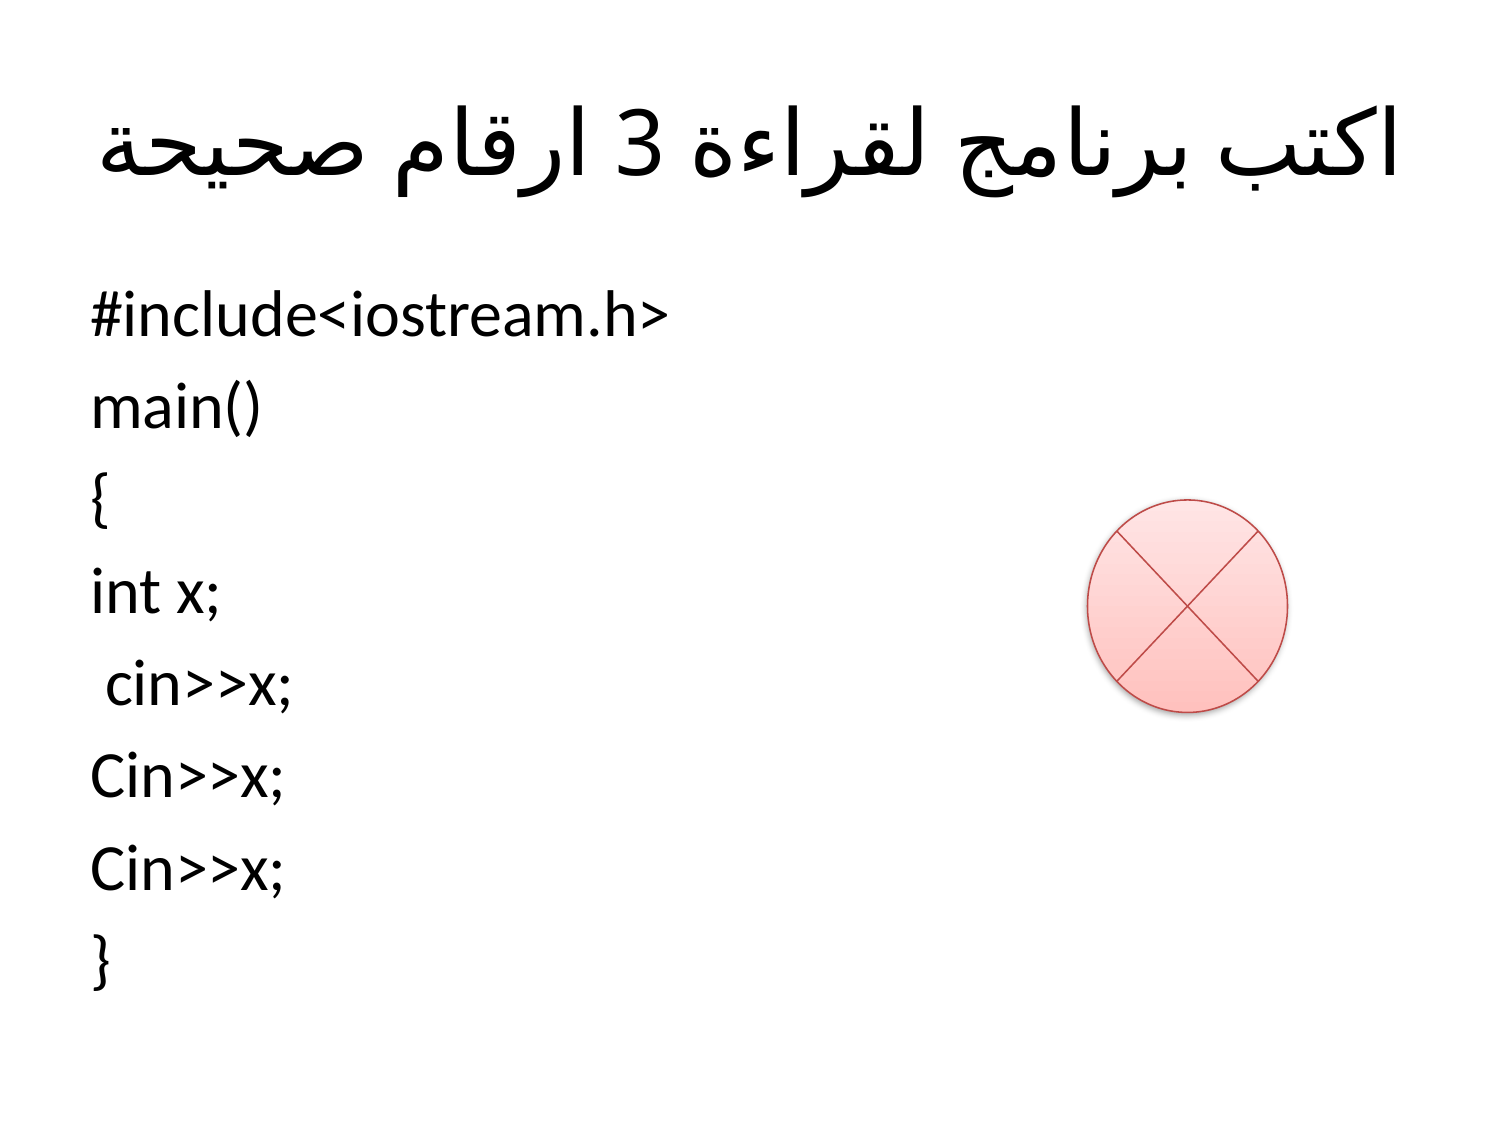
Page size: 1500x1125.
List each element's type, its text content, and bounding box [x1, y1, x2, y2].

title اكتب برنامج لقراءة 3 ارقام صحيحة [75, 45, 1425, 233]
text_box [1086, 499, 1289, 714]
list #include<iostream.h> main() { int x; cin>>x; Cin>>x; Cin>>x; } [75, 262, 1425, 1005]
